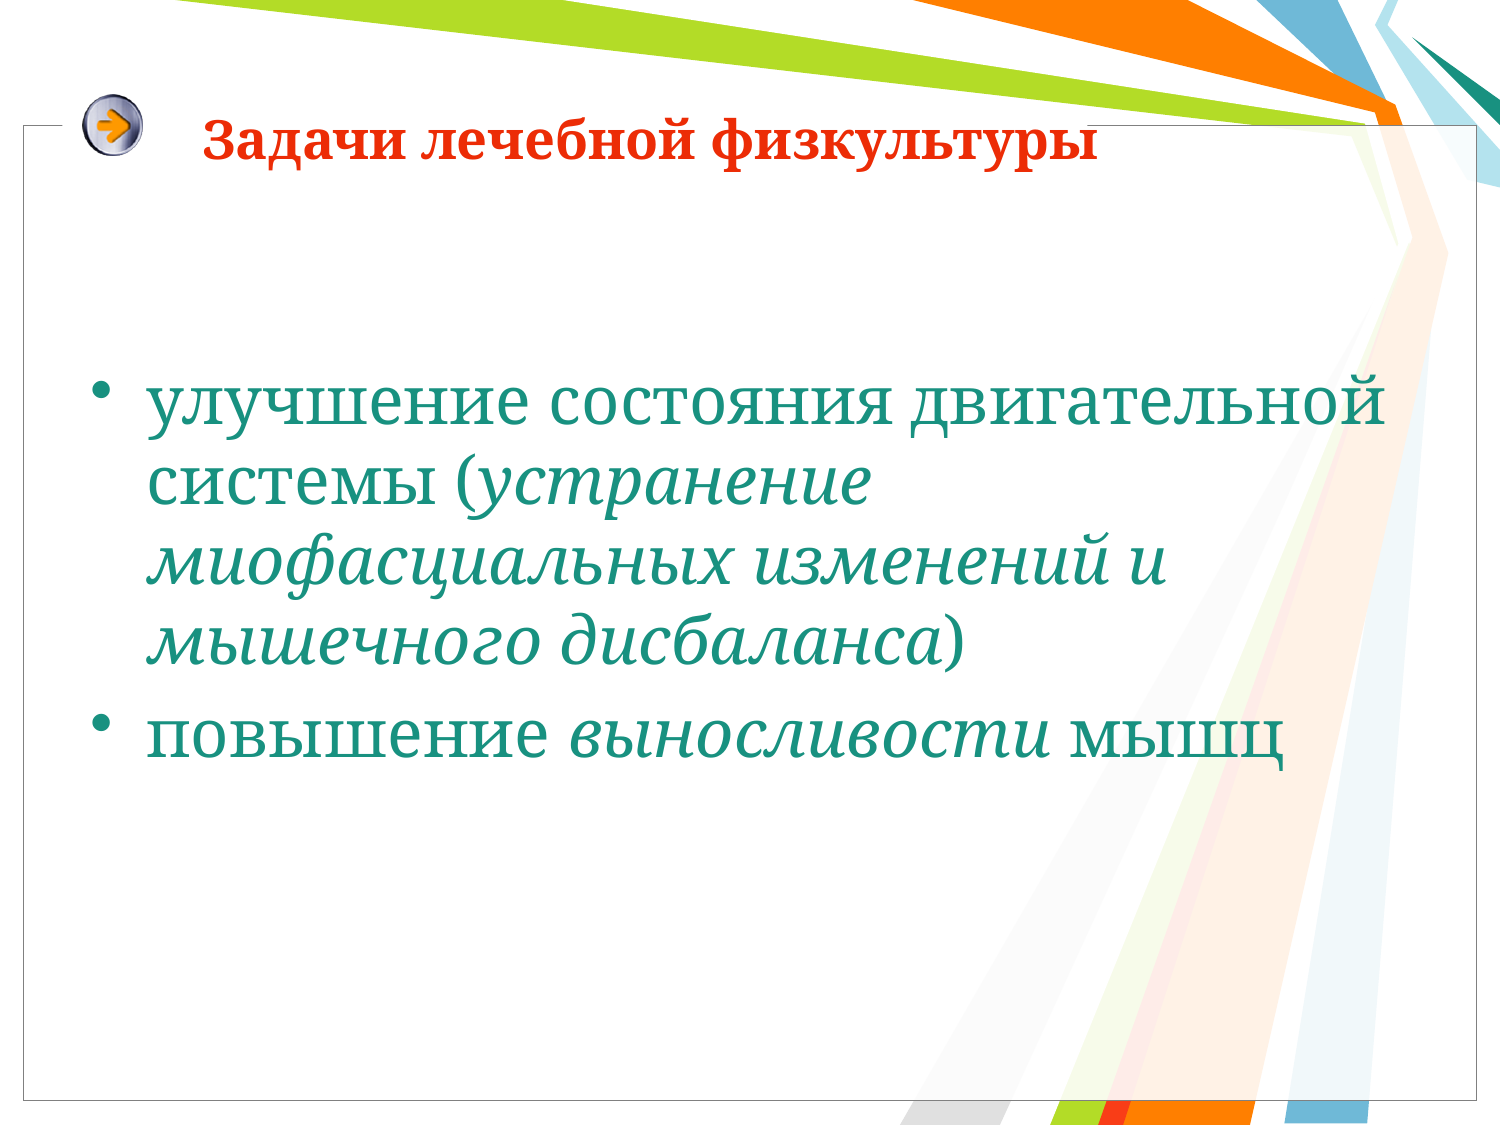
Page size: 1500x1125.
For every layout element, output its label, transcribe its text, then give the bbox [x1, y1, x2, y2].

title Задачи лечебной физкультуры [187, 50, 1222, 225]
picture [82, 94, 143, 156]
list улучшение состояния двигательной системы (устранение миофасциальных изменений и мышечного дисбаланса) повышение выносливости мышц [75, 350, 1425, 1005]
